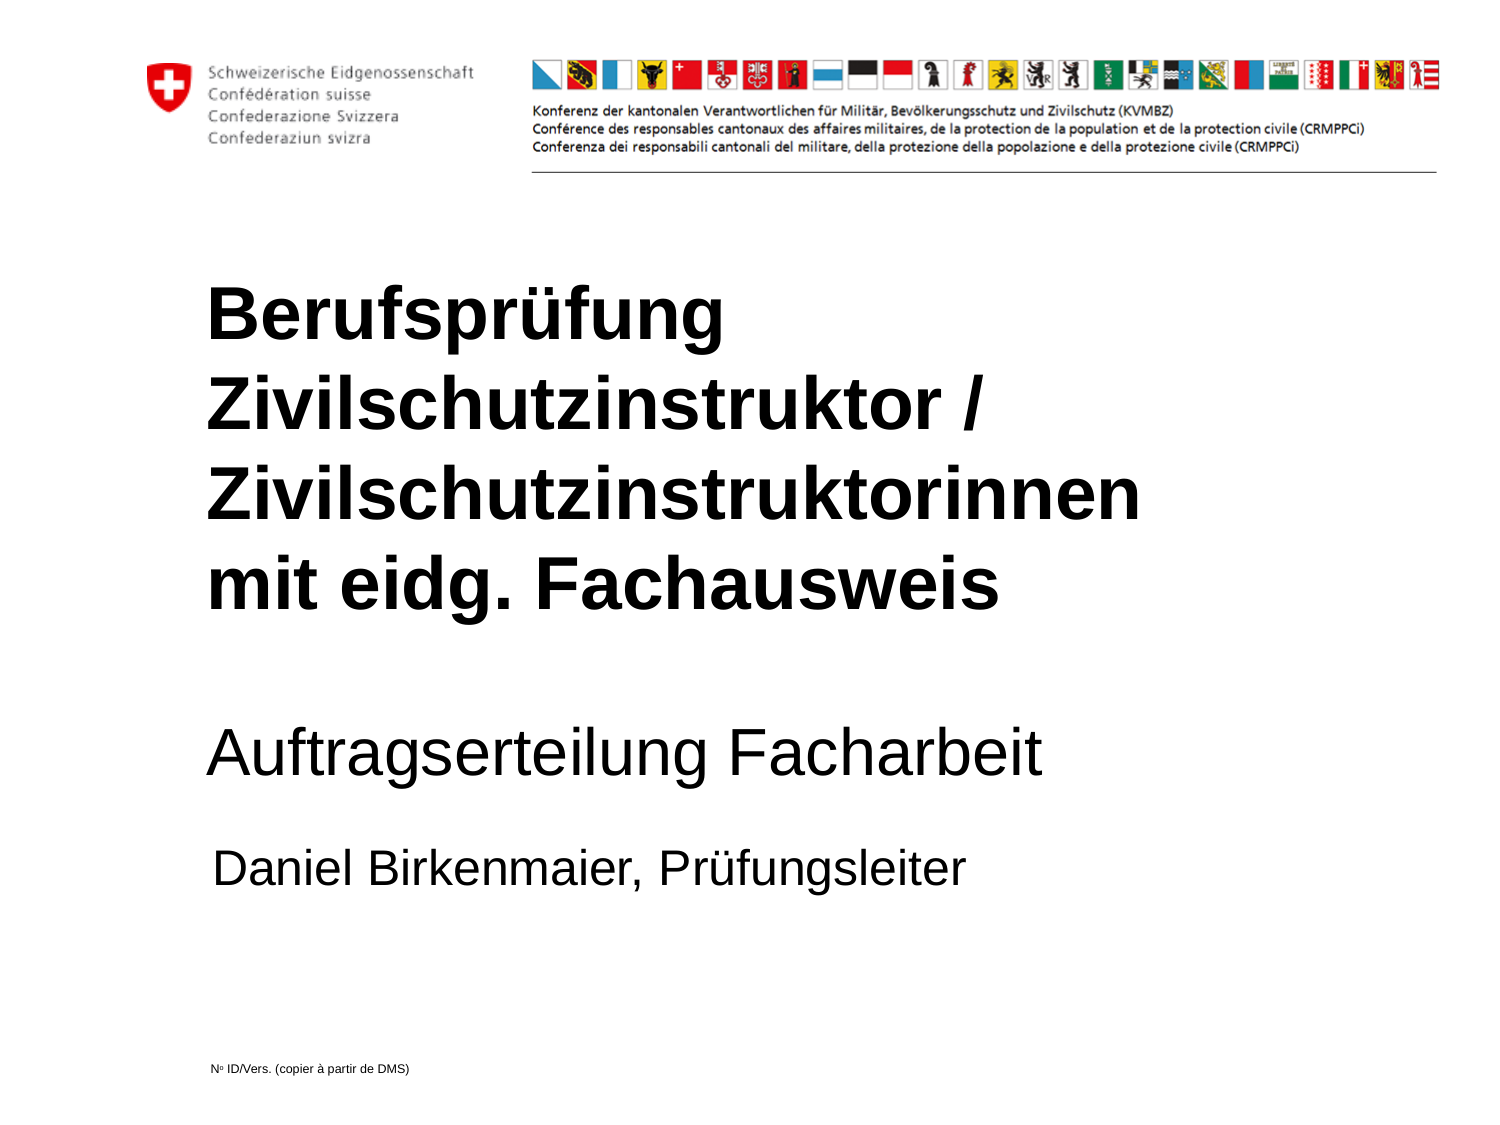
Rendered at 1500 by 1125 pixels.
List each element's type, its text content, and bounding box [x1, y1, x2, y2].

text_box Daniel Birkenmaier, Prüfungsleiter [210, 835, 968, 896]
text_box Auftragserteilung Facharbeit [206, 708, 1458, 814]
picture [530, 57, 1440, 176]
text_box Berufsprüfung Zivilschutzinstruktor / Zivilschutzinstruktorinnen mit eidg. Fachausweis [206, 264, 1458, 580]
picture [147, 63, 475, 147]
